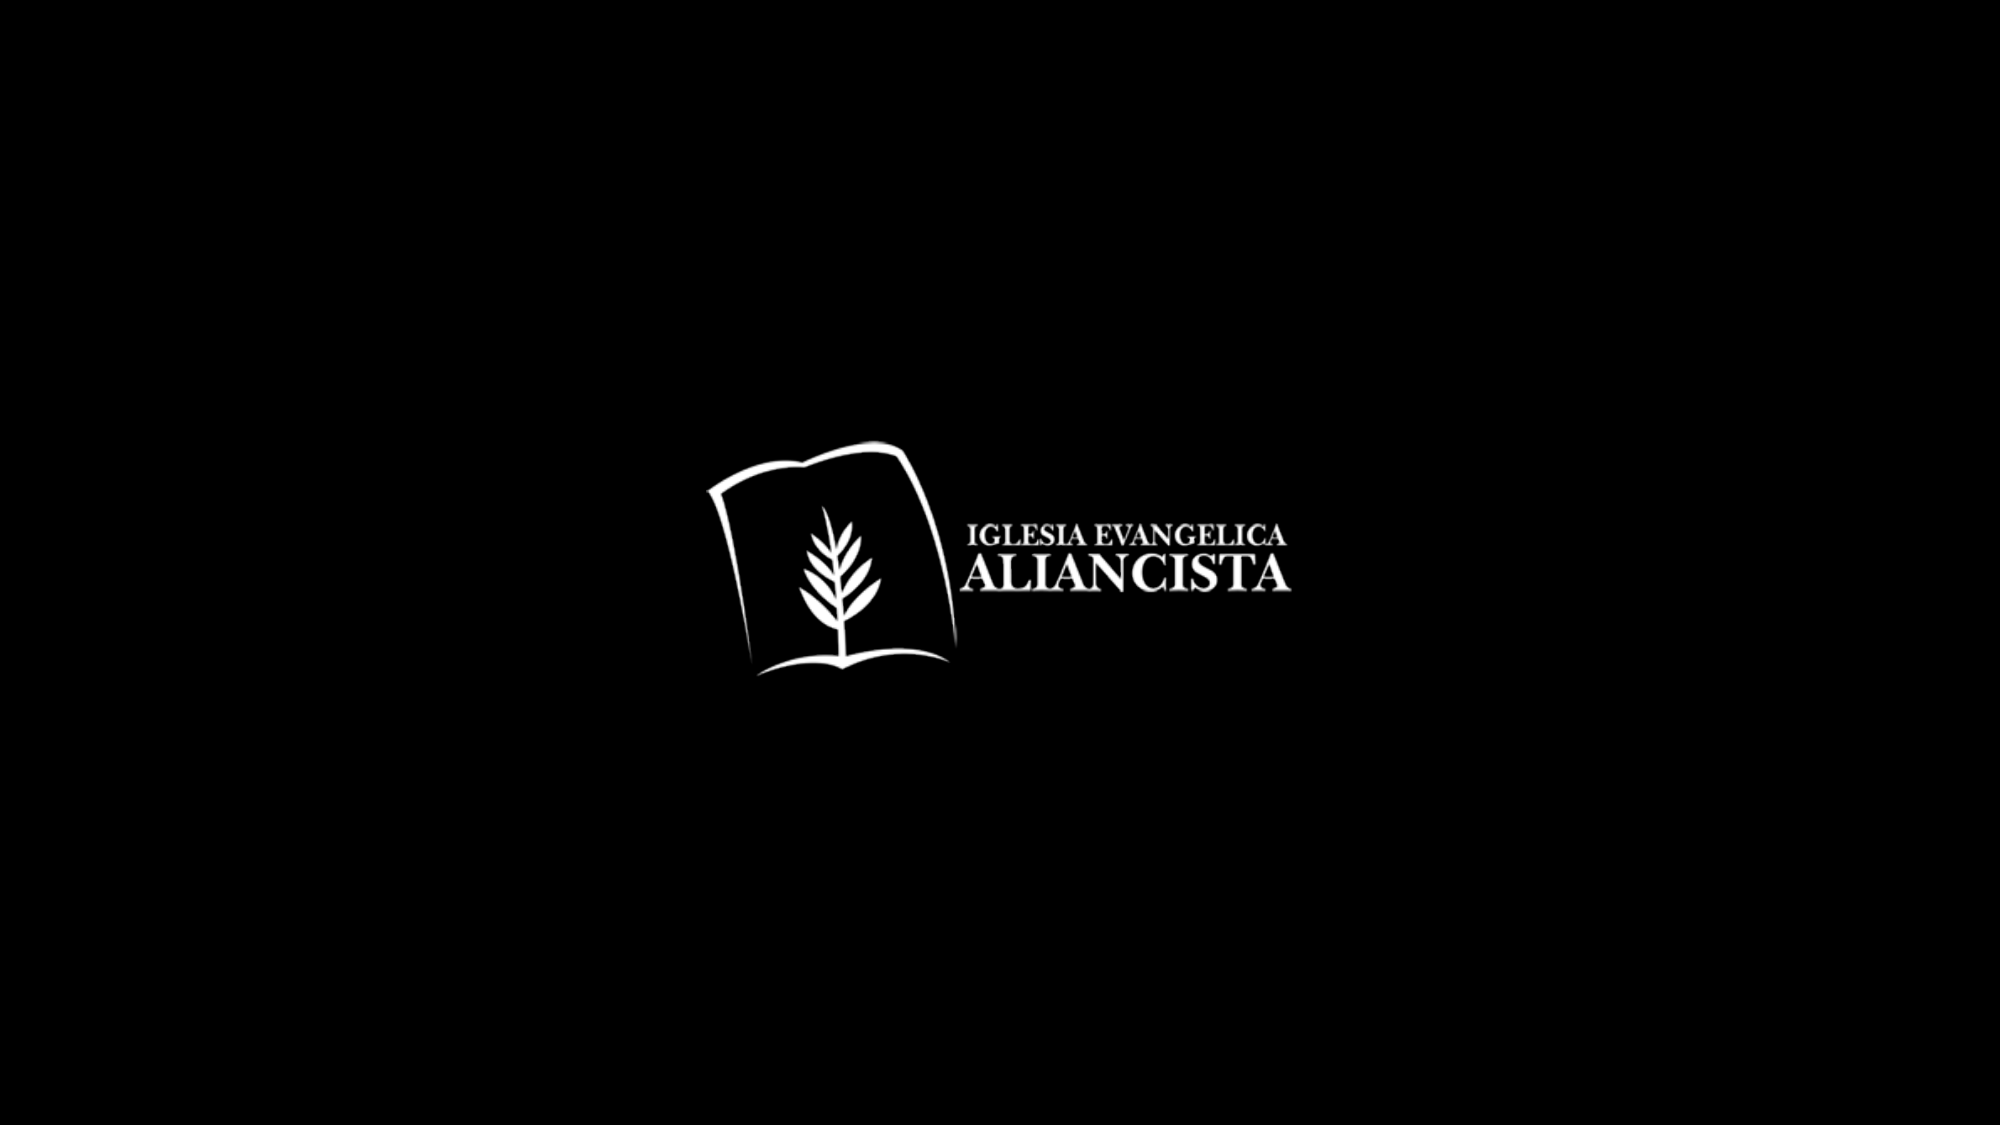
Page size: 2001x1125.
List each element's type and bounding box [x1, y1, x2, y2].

picture [706, 438, 1294, 687]
